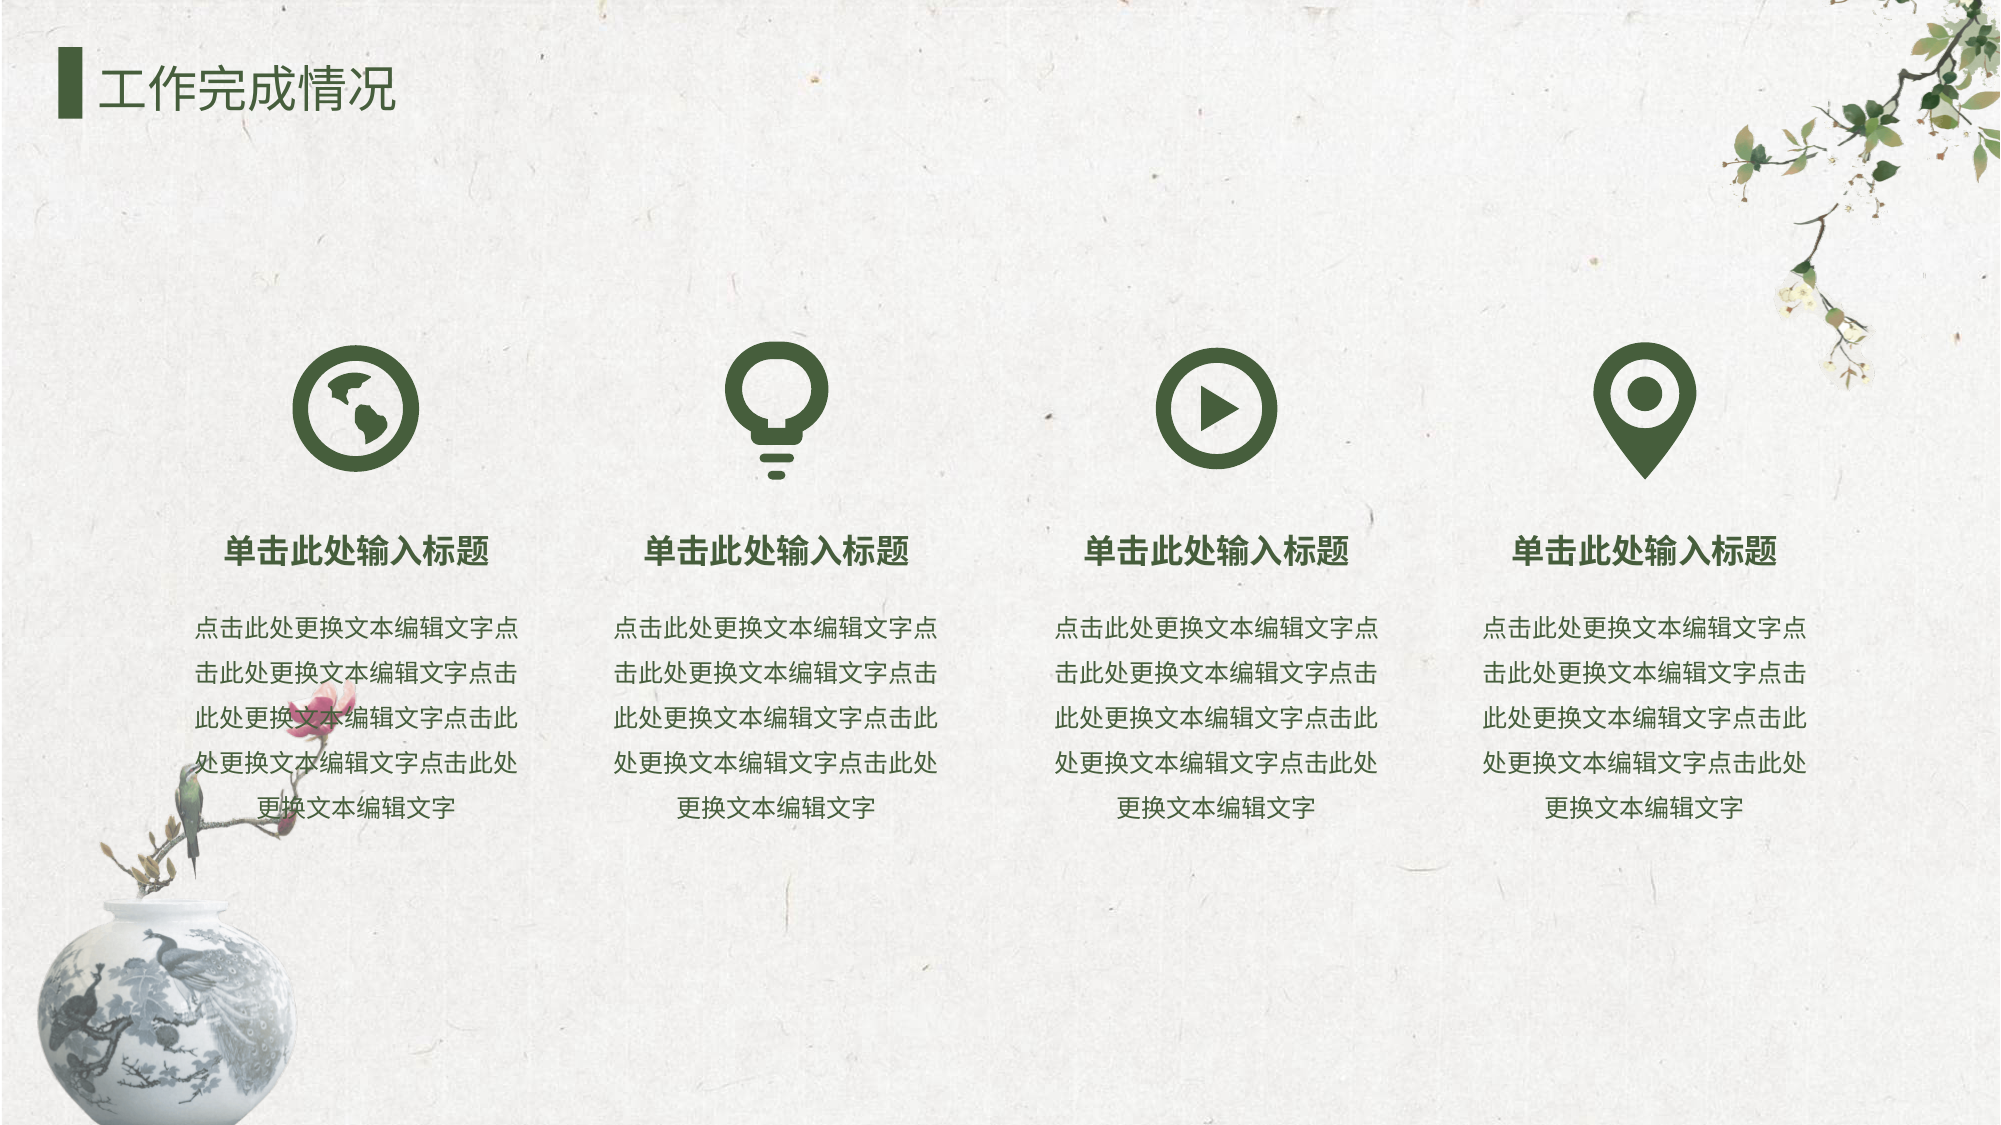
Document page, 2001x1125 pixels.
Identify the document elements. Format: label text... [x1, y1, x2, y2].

text_box 点击此处更换文本编辑文字点击此处更换文本编辑文字点击此处更换文本编辑文字点击此处更换文本编辑文字点击此处更换文本编辑文字 [1474, 597, 1816, 823]
text_box 点击此处更换文本编辑文字点击此处更换文本编辑文字点击此处更换文本编辑文字点击此处更换文本编辑文字点击此处更换文本编辑文字 [606, 597, 947, 823]
text_box [1155, 347, 1278, 470]
text_box 点击此处更换文本编辑文字点击此处更换文本编辑文字点击此处更换文本编辑文字点击此处更换文本编辑文字点击此处更换文本编辑文字 [186, 597, 528, 634]
text_box [57, 46, 83, 120]
picture [0, 0, 2000, 1125]
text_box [724, 341, 829, 480]
text_box 单击此处输入标题 [1506, 530, 1784, 571]
text_box [292, 345, 420, 472]
text_box 单击此处输入标题 [638, 530, 915, 571]
text_box [1593, 342, 1697, 480]
text_box 工作完成情况 [82, 50, 569, 125]
text_box 单击此处输入标题 [1078, 530, 1355, 571]
text_box 单击此处输入标题 [210, 530, 503, 571]
text_box 点击此处更换文本编辑文字点击此处更换文本编辑文字点击此处更换文本编辑文字点击此处更换文本编辑文字点击此处更换文本编辑文字 [1046, 597, 1388, 823]
